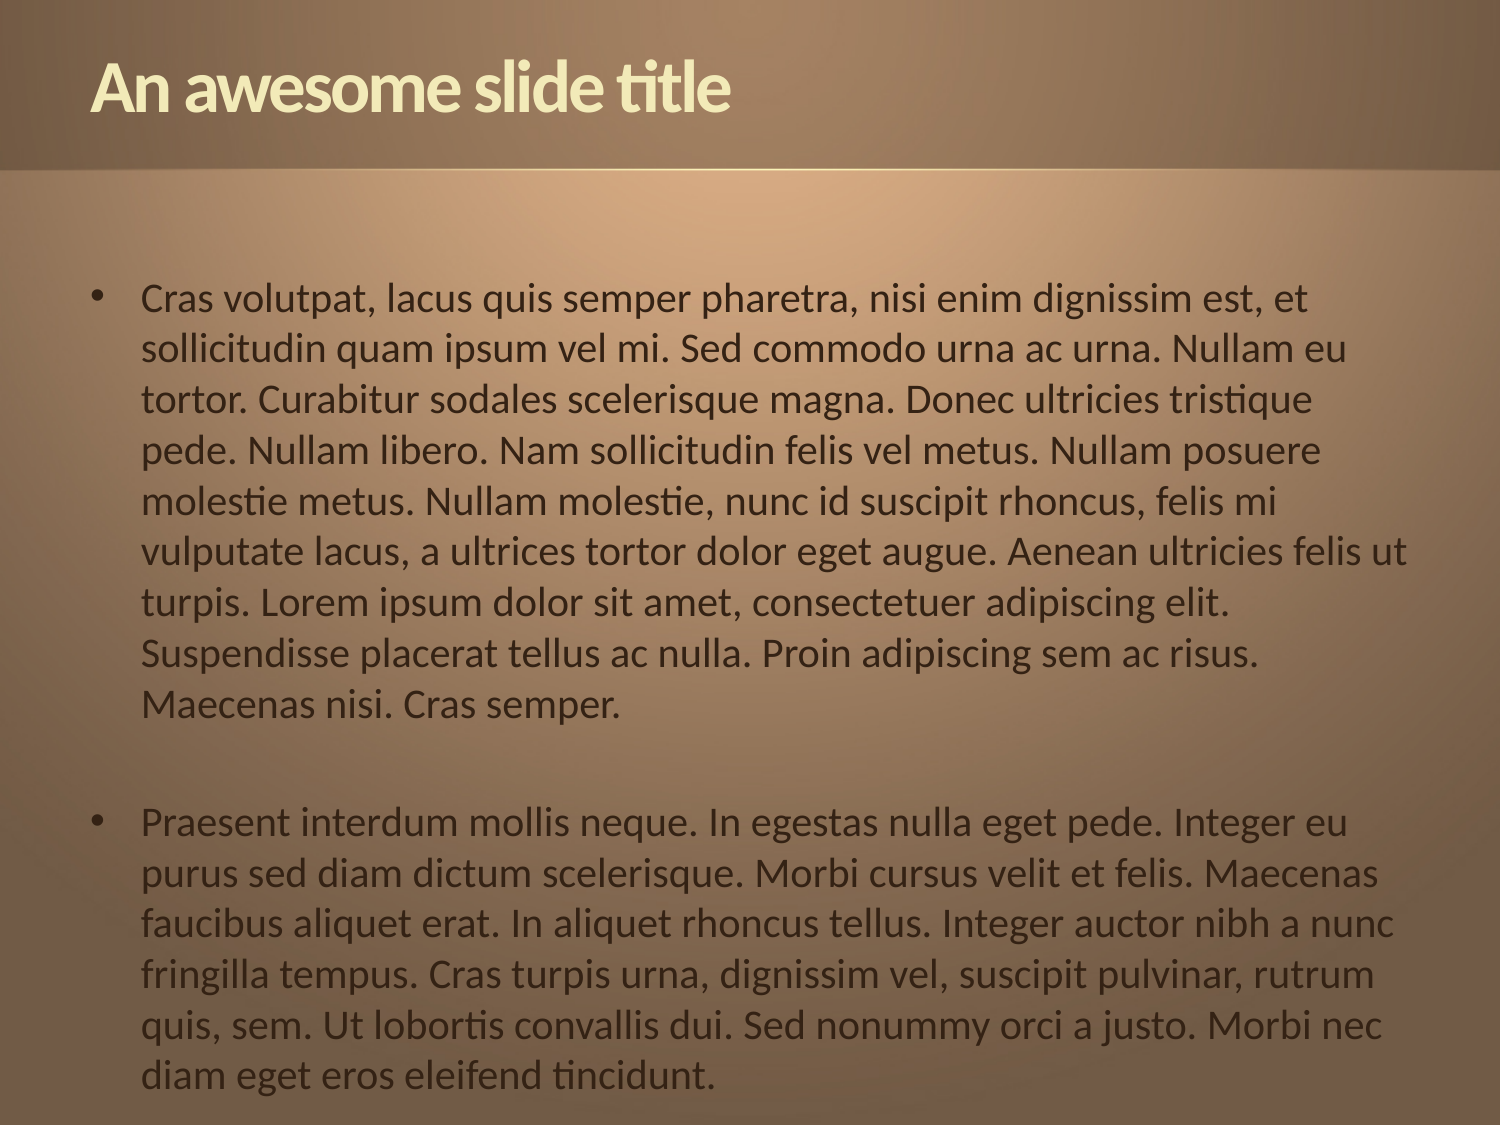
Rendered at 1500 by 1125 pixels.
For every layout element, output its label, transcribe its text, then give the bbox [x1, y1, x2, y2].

title An awesome slide title [75, 0, 1425, 164]
picture [0, 0, 1500, 1125]
list Cras volutpat, lacus quis semper pharetra, nisi enim dignissim est, et sollicitudin quam ipsum vel mi. Sed commodo urna ac urna. Nullam eu tortor. Curabitur sodales scelerisque magna. Donec ultricies tristique pede. Nullam libero. Nam sollicitudin felis vel metus. Nullam posuere molestie metus. Nullam molestie, nunc id suscipit rhoncus, felis mi vulputate lacus, a ultrices tortor dolor eget augue. Aenean ultricies felis ut turpis. Lorem ipsum dolor sit amet, consectetuer adipiscing elit. Suspendisse placerat tellus ac nulla. Proin adipiscing sem ac risus. Maecenas nisi. Cras semper. Praesent interdum mollis neque. In egestas nulla eget pede. Integer eu purus sed diam dictum scelerisque. Morbi cursus velit et felis. Maecenas faucibus aliquet erat. In aliquet rhoncus tellus. Integer auctor nibh a nunc fringilla tempus. Cras turpis urna, dignissim vel, suscipit pulvinar, rutrum quis, sem. Ut lobortis convallis dui. Sed nonummy orci a justo. Morbi nec diam eget eros eleifend tincidunt. [75, 262, 1425, 1125]
